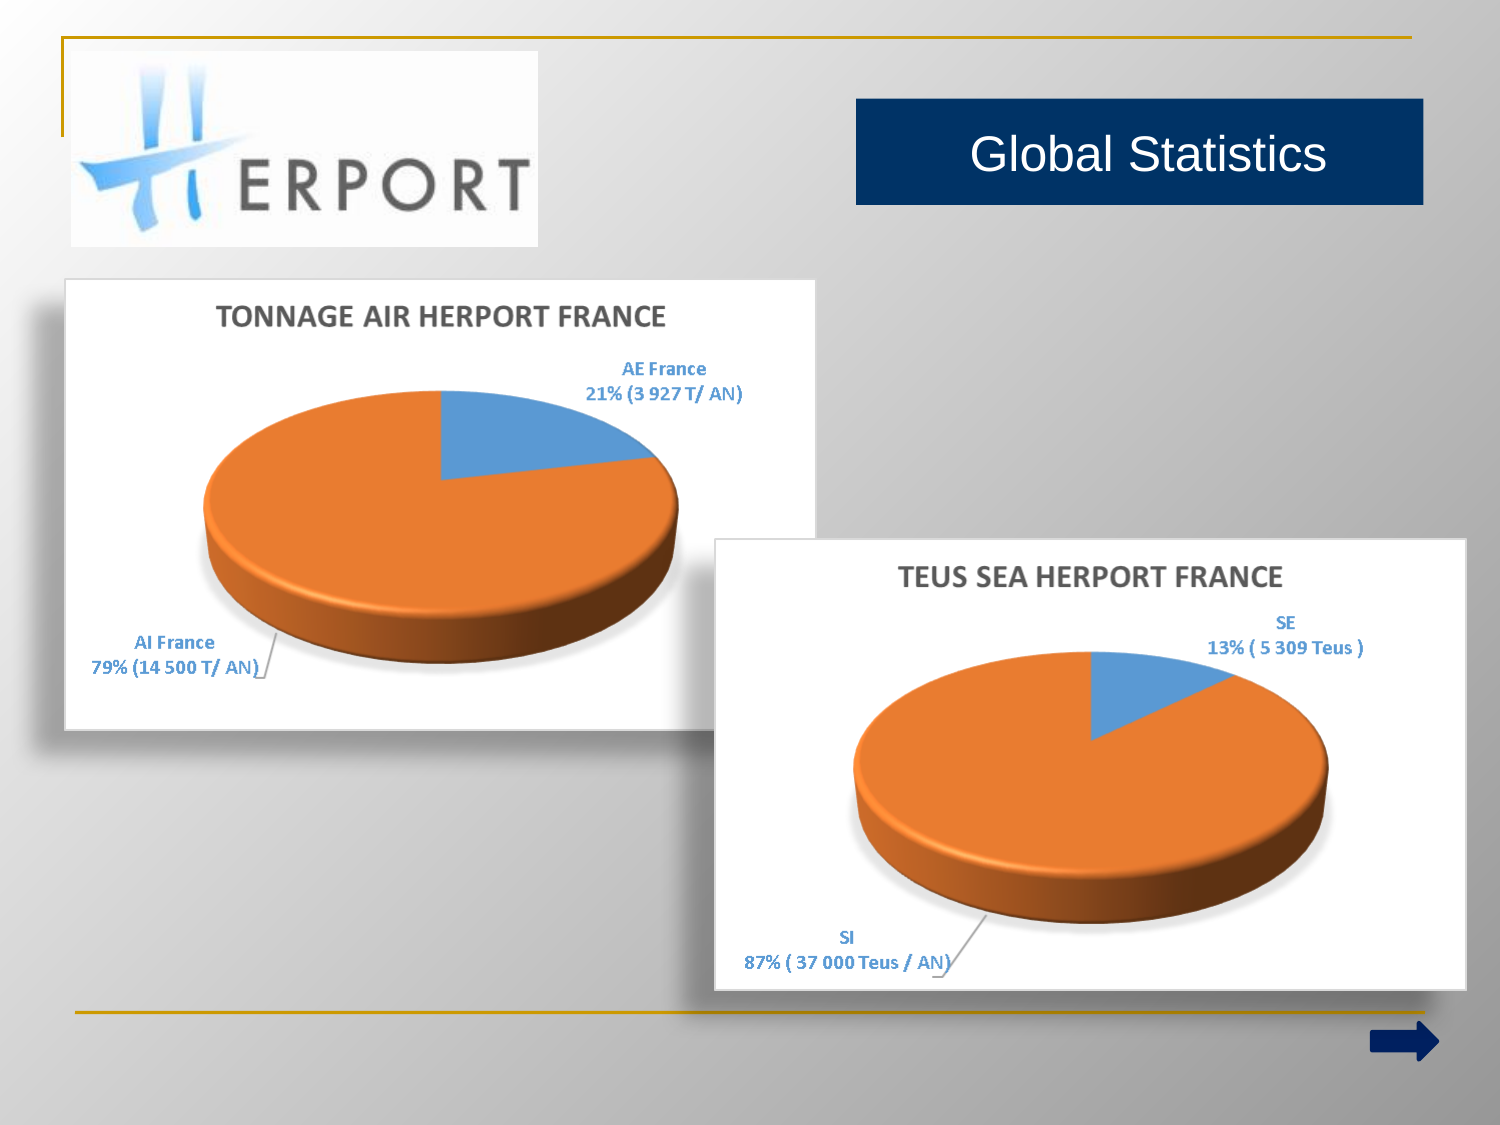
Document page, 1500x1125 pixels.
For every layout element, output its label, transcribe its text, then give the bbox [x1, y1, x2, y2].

text_box [1369, 1029, 1440, 1062]
picture [64, 278, 1467, 992]
picture [71, 51, 538, 247]
text_box Global Statistics [856, 98, 1424, 205]
